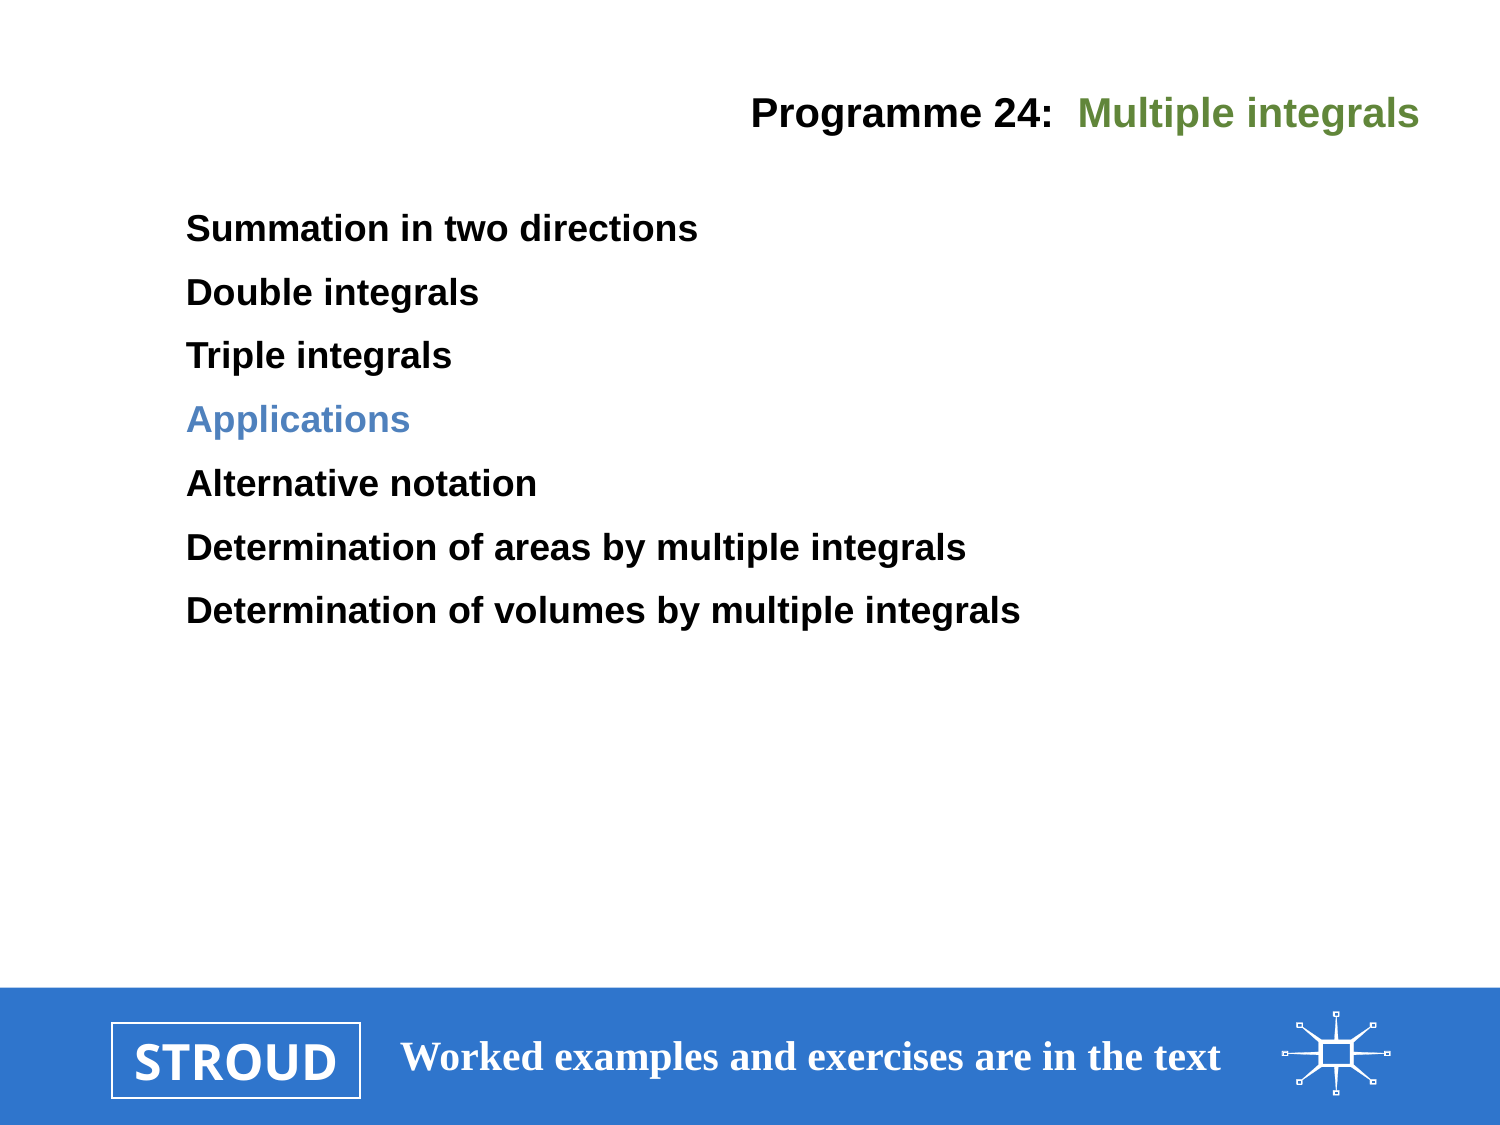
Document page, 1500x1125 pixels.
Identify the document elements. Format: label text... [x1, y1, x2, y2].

text_box Summation in two directions Double integrals Triple integrals Applications Alternative notation Determination of areas by multiple integrals Determination of volumes by multiple integrals [171, 196, 1388, 639]
